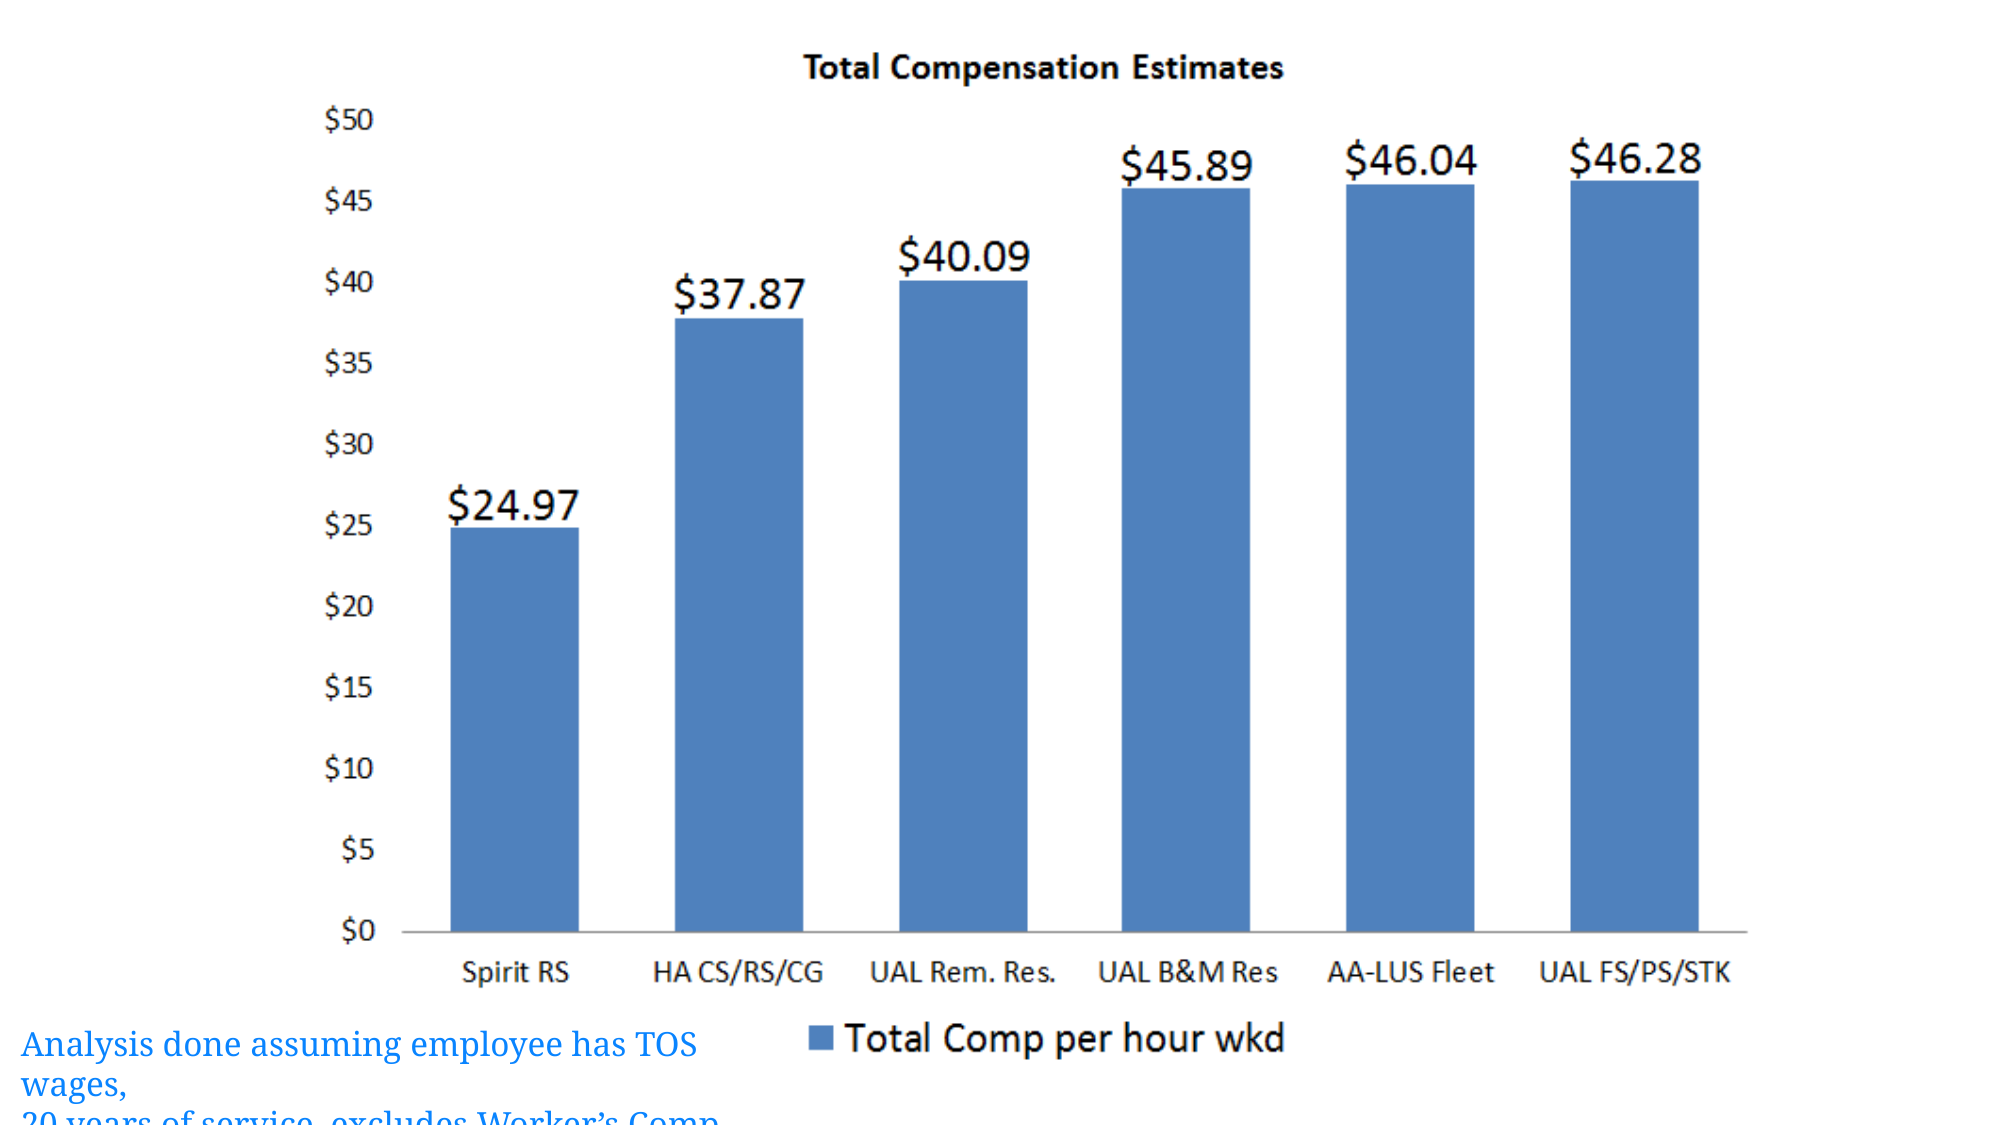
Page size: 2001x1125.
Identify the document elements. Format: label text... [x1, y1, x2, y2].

picture [321, 34, 1752, 1074]
text_box Analysis done assuming employee has TOS wages, 20 years of service, excludes Worker’s Comp [6, 1015, 786, 1125]
